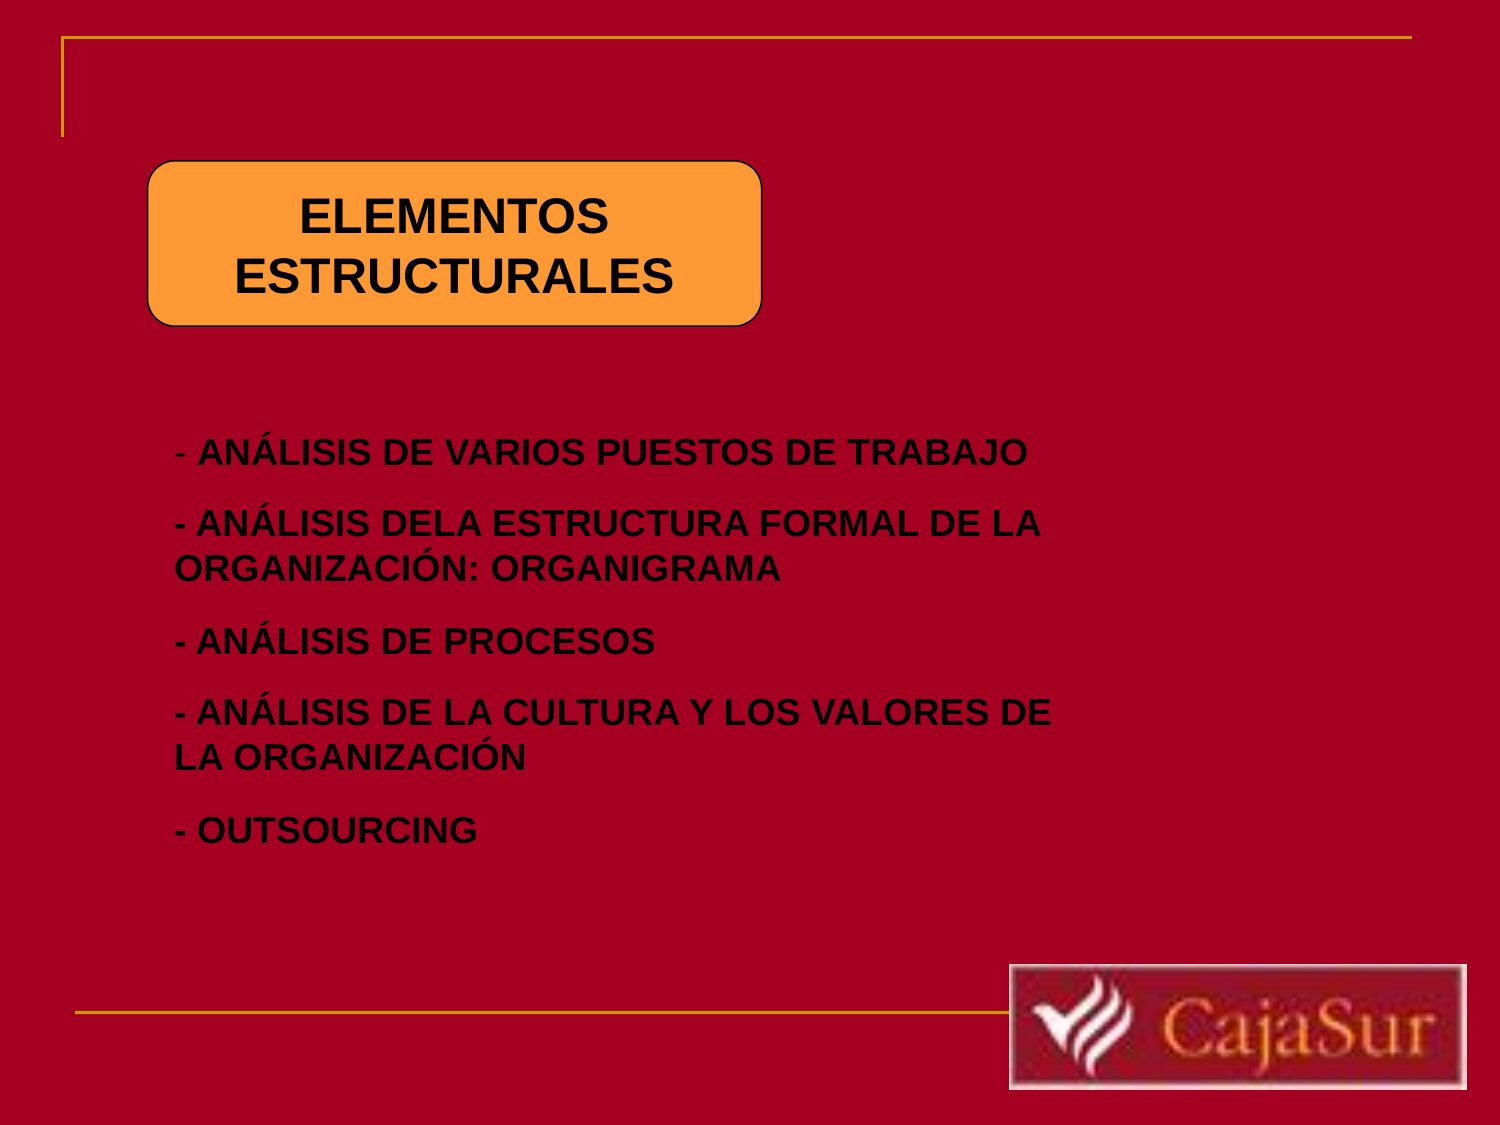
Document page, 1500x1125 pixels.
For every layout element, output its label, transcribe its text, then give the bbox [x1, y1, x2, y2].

text_box - ANÁLISIS DE VARIOS PUESTOS DE TRABAJO [159, 420, 1117, 481]
text_box - OUTSOURCING [159, 798, 1117, 859]
text_box - ANÁLISIS DELA ESTRUCTURA FORMAL DE LA ORGANIZACIÓN: ORGANIGRAMA [159, 491, 1117, 597]
text_box - ANÁLISIS DE LA CULTURA Y LOS VALORES DE LA ORGANIZACIÓN [159, 680, 1117, 786]
picture [1009, 963, 1467, 1091]
text_box ELEMENTOS ESTRUCTURALES [147, 160, 762, 327]
text_box - ANÁLISIS DE PROCESOS [159, 609, 1117, 670]
